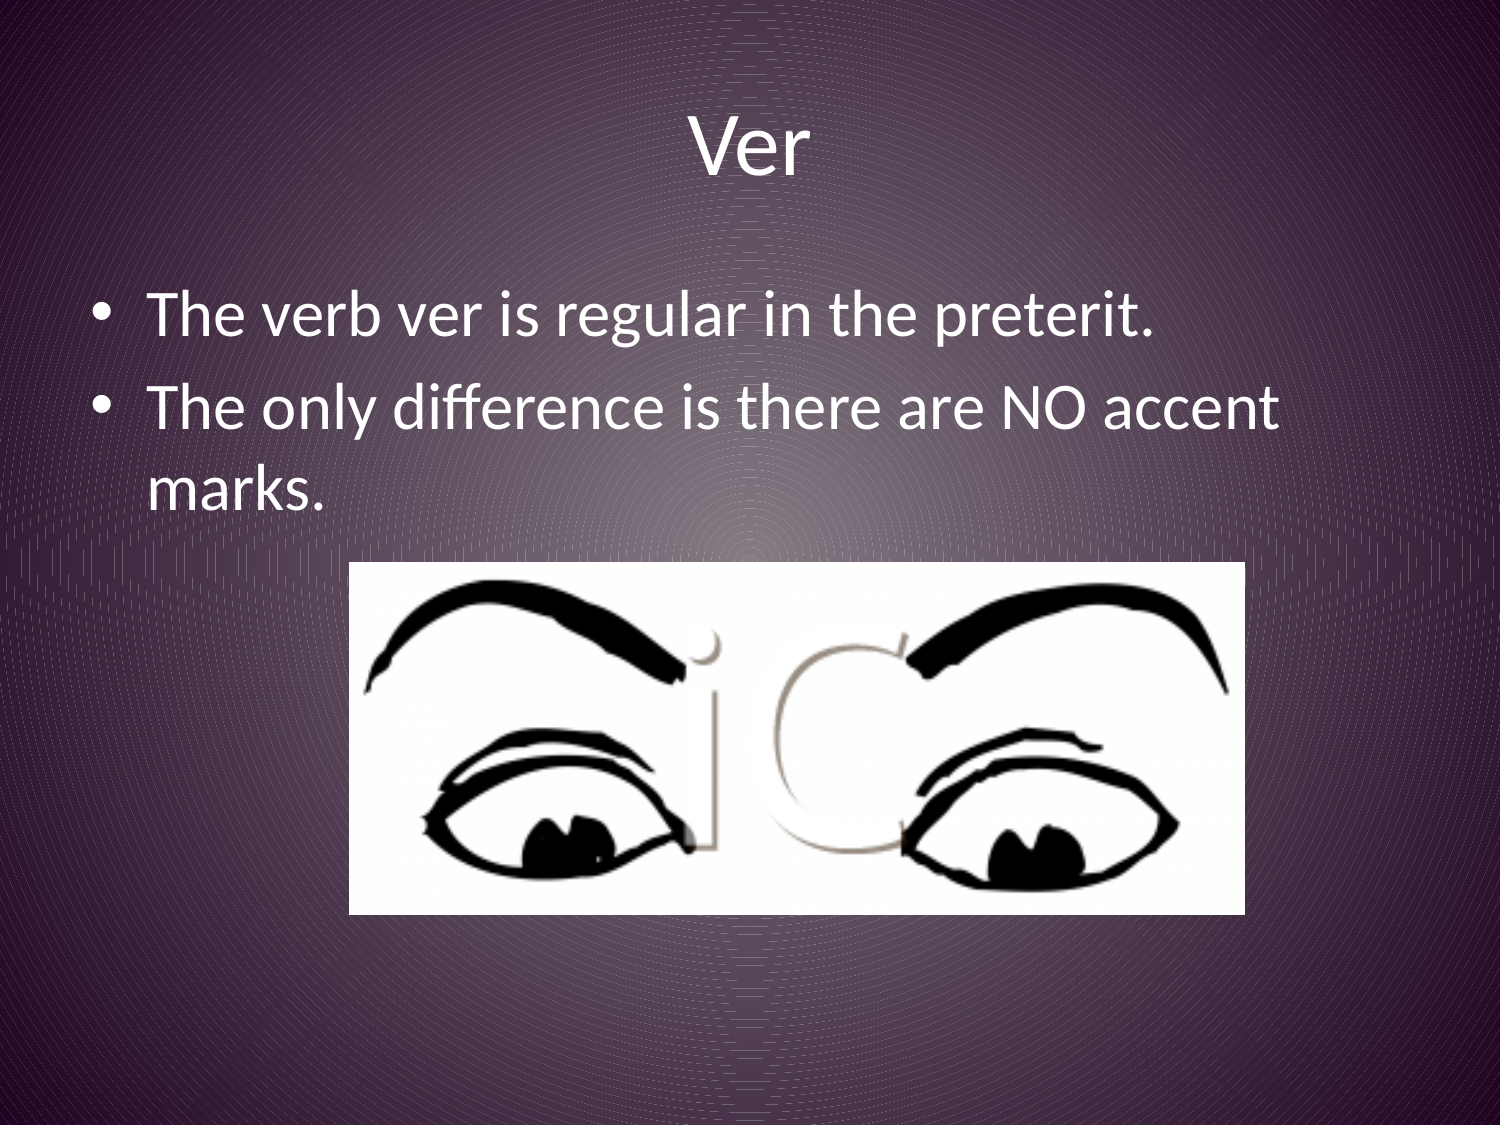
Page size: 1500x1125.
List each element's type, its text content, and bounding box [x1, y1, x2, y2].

title Ver [75, 45, 1425, 233]
list The verb ver is regular in the preterit. The only difference is there are NO accent marks. [75, 262, 1425, 1005]
picture [349, 562, 1246, 915]
